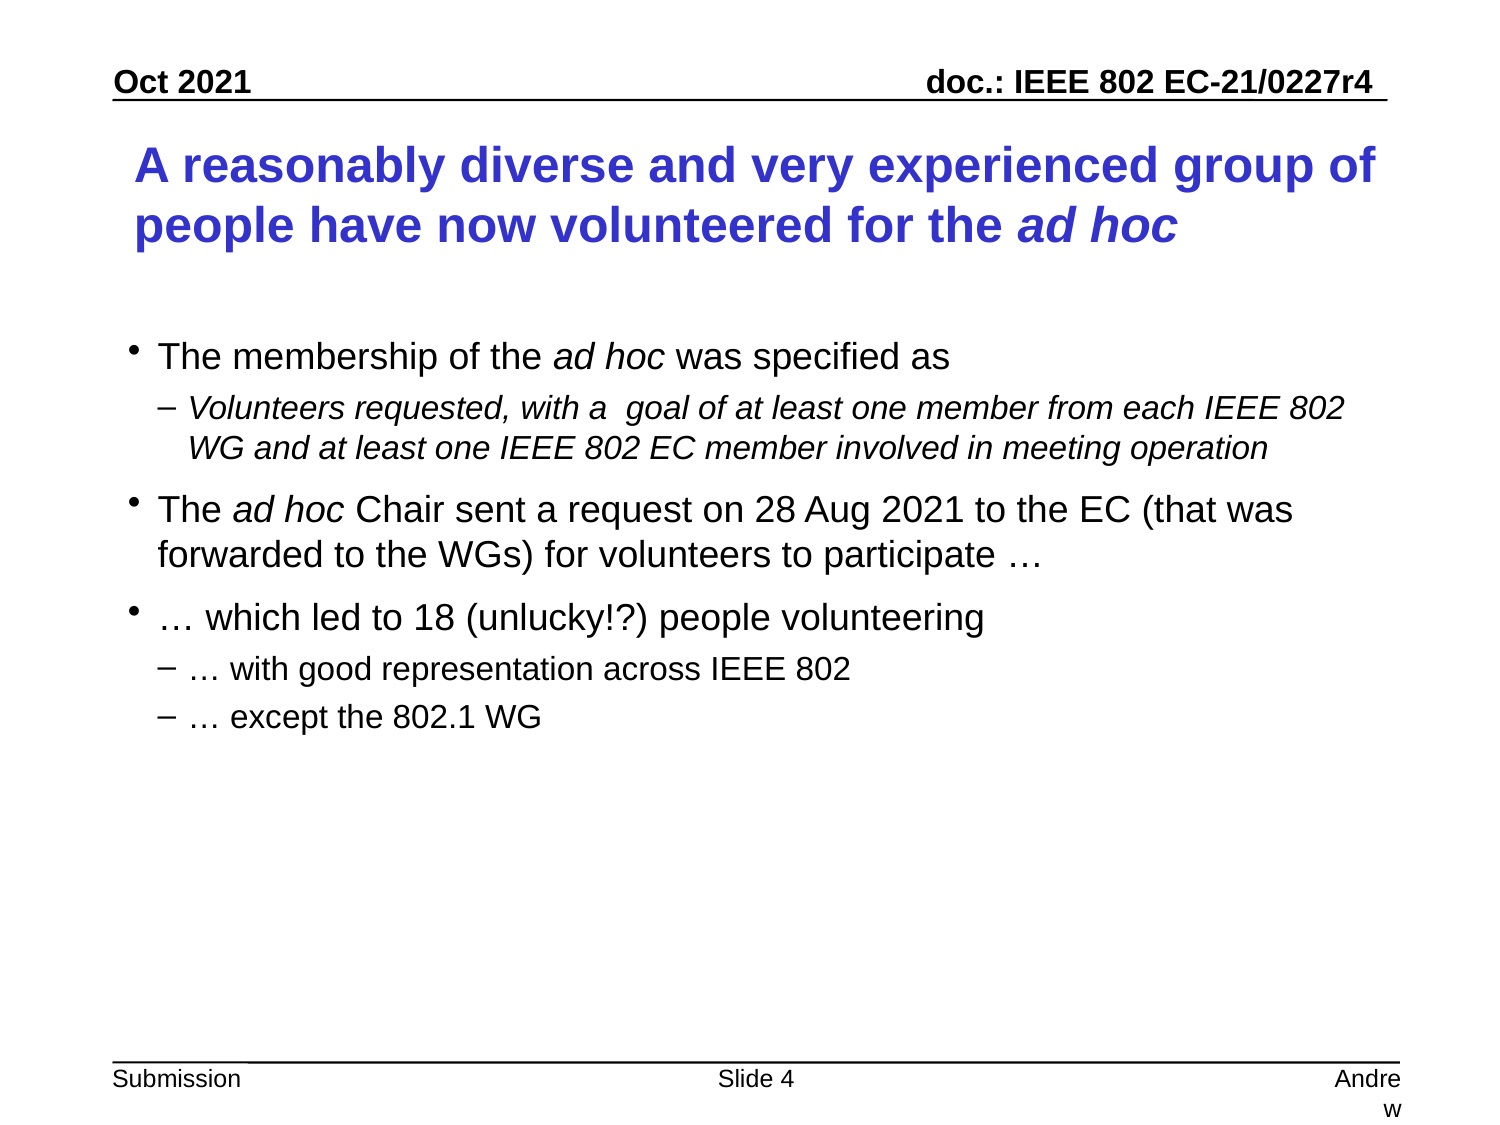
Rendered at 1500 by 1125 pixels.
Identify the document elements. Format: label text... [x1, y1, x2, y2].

footer Andrew Myles, Cisco [1320, 1061, 1402, 1093]
title A reasonably diverse and very experienced group of people have now volunteered for the ad hoc [118, 125, 1394, 300]
list The membership of the ad hoc was specified as Volunteers requested, with a goal of at least one member from each IEEE 802 WG and at least one IEEE 802 EC member involved in meeting operation The ad hoc Chair sent a request on 28 Aug 2021 to the EC (that was forwarded to the WGs) for volunteers to participate … … which led to 18 (unlucky!?) people volunteering … with good representation across IEEE 802 … except the 802.1 WG [112, 324, 1388, 1000]
slide_number Slide 4 [709, 1061, 803, 1093]
